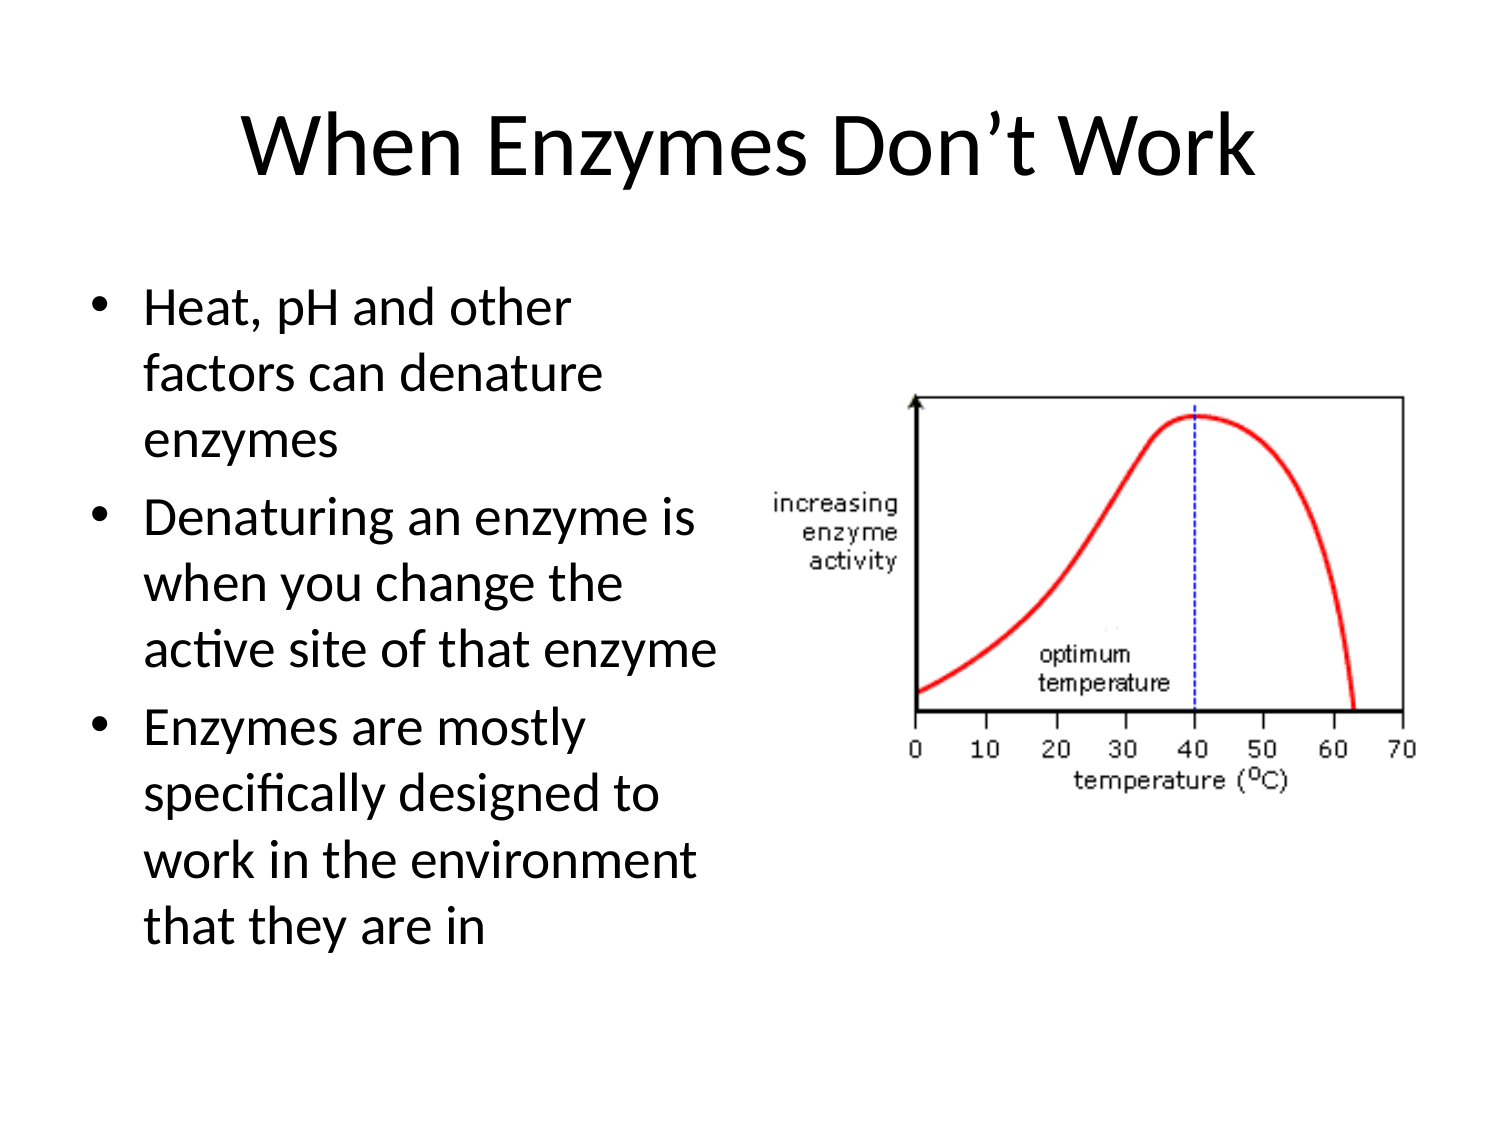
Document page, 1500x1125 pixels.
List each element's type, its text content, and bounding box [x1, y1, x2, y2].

list Heat, pH and other factors can denature enzymes Denaturing an enzyme is when you change the active site of that enzyme Enzymes are mostly specifically designed to work in the environment that they are in [75, 262, 738, 1063]
picture [762, 337, 1427, 805]
title When Enzymes Don’t Work [75, 45, 1425, 233]
